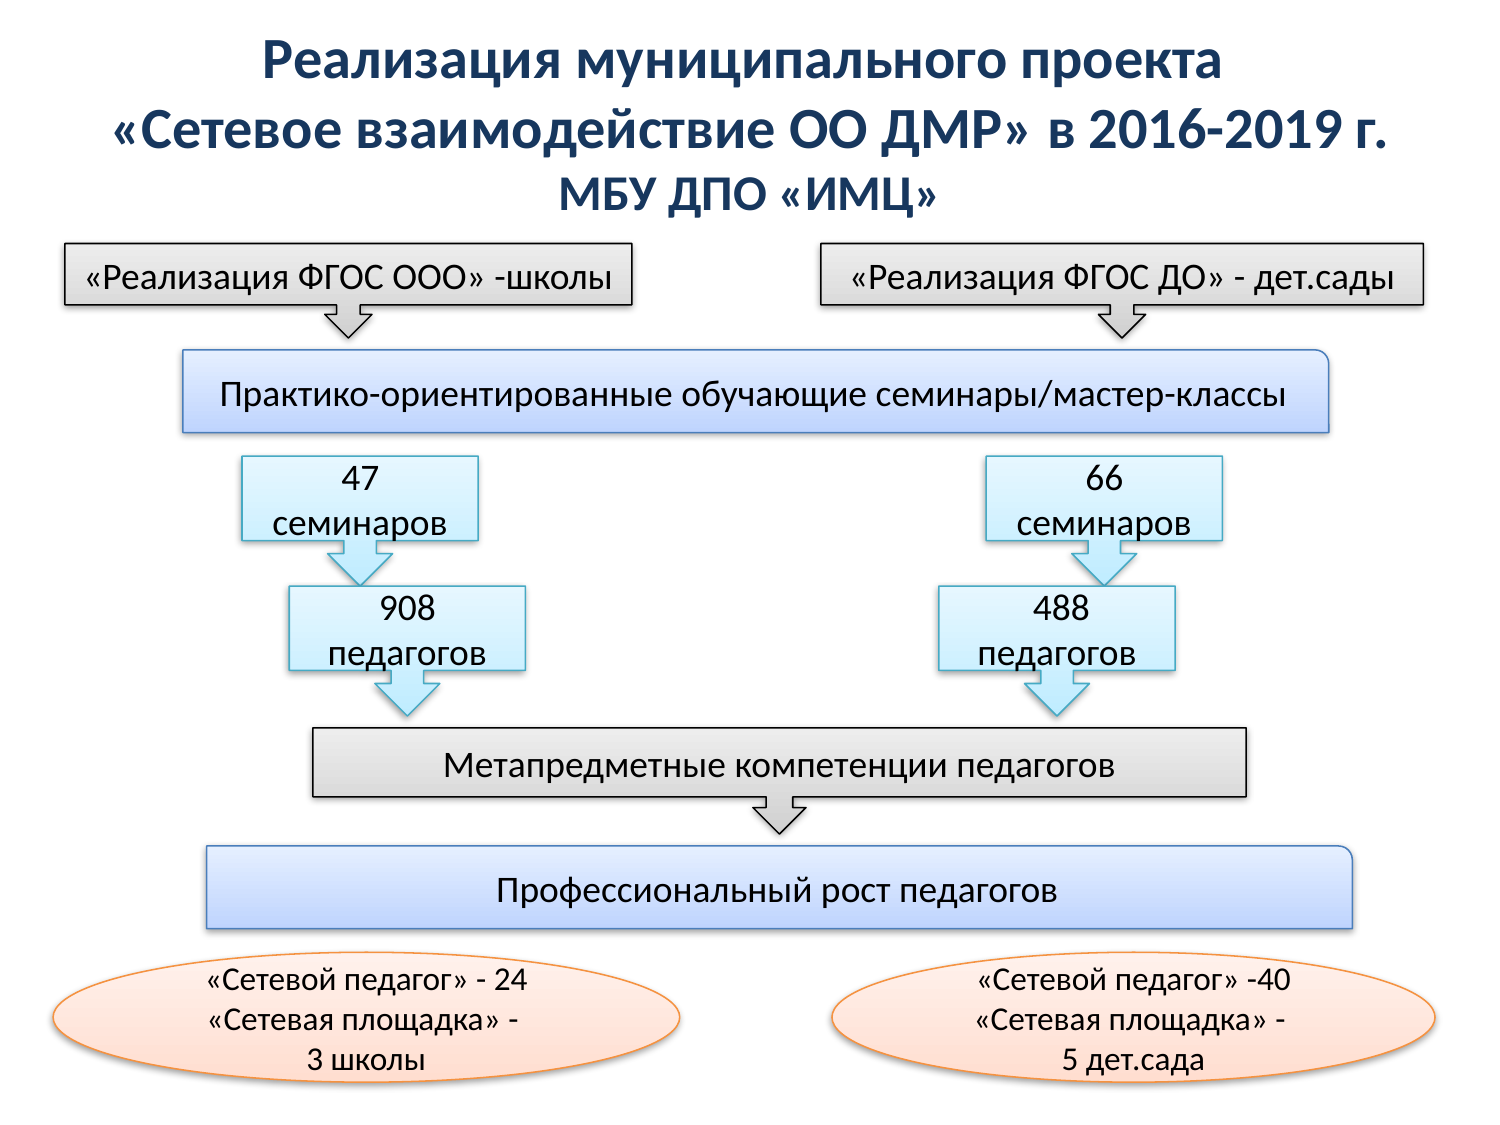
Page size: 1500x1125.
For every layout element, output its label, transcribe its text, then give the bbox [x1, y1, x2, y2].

text_box «Сетевой педагог» - 24 «Сетевая площадка» - 3 школы [52, 951, 681, 1083]
text_box Профессиональный рост педагогов [205, 845, 1354, 930]
text_box 908 педагогов [288, 585, 527, 717]
text_box «Сетевой педагог» -40 «Сетевая площадка» - 5 дет.сада [831, 951, 1436, 1083]
text_box 488 педагогов [938, 585, 1176, 717]
text_box Практико-ориентированные обучающие семинары/мастер-классы [182, 349, 1330, 434]
text_box 66 семинаров [985, 455, 1224, 583]
text_box «Реализация ФГОС ООО» -школы [64, 242, 633, 339]
text_box «Реализация ФГОС ДО» - дет.сады [820, 242, 1425, 339]
text_box Метапредметные компетенции педагогов [312, 727, 1247, 835]
title Реализация муниципального проекта «Сетевое взаимодействие ОО ДМР» в 2016-2019 г. МБУ ДПО «ИМЦ» [75, 45, 1425, 197]
text_box 47 семинаров [241, 455, 479, 583]
